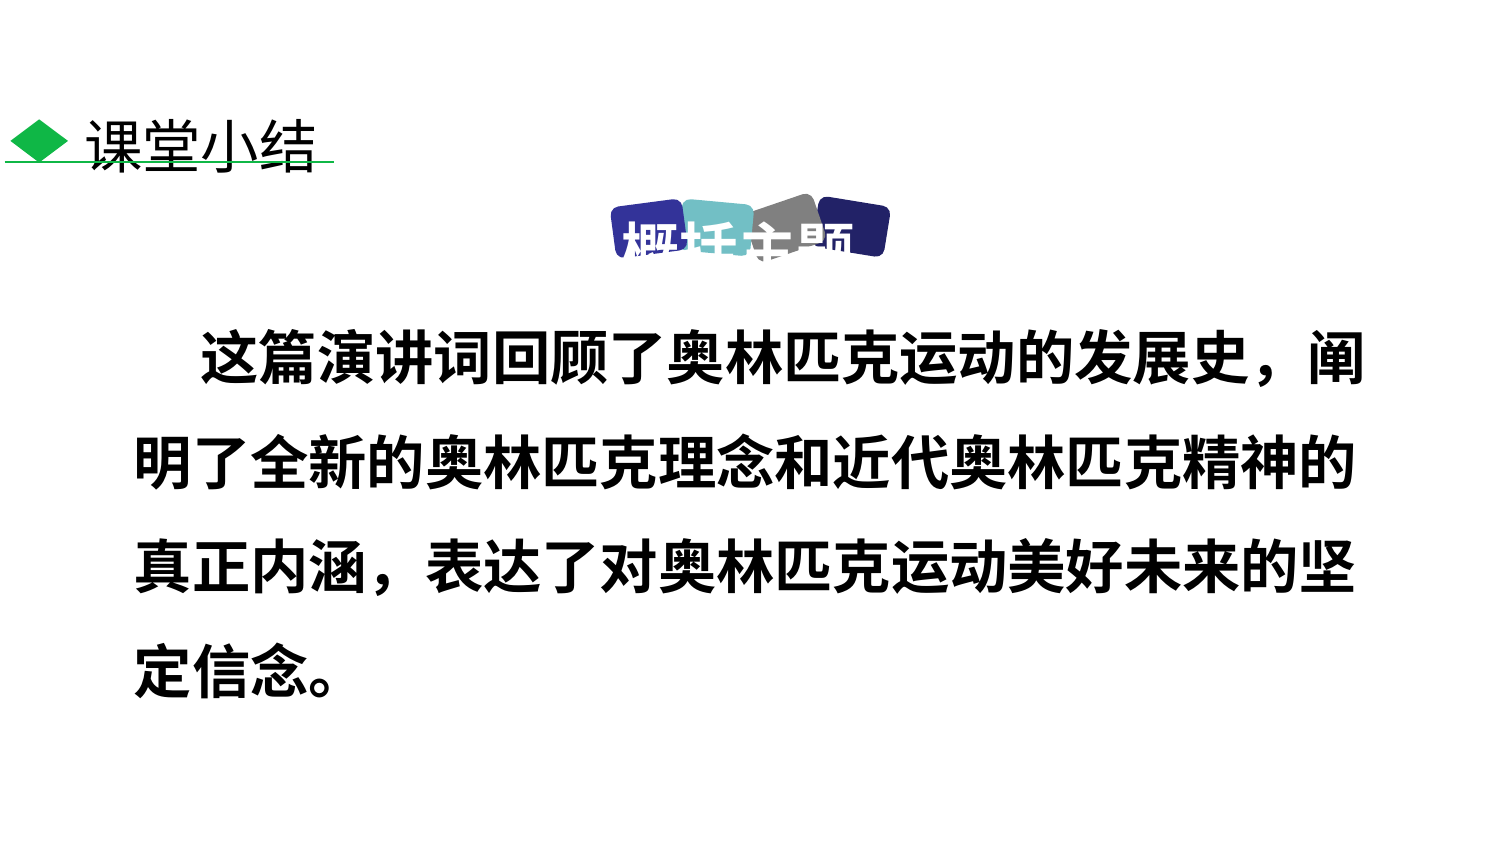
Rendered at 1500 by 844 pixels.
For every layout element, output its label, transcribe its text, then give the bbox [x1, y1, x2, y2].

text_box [606, 186, 893, 293]
text_box 这篇演讲词回顾了奥林匹克运动的发展史，阐明了全新的奥林匹克理念和近代奥林匹克精神的真正内涵，表达了对奥林匹克运动美好未来的坚定信念。 [119, 278, 1431, 713]
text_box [4, 102, 334, 189]
